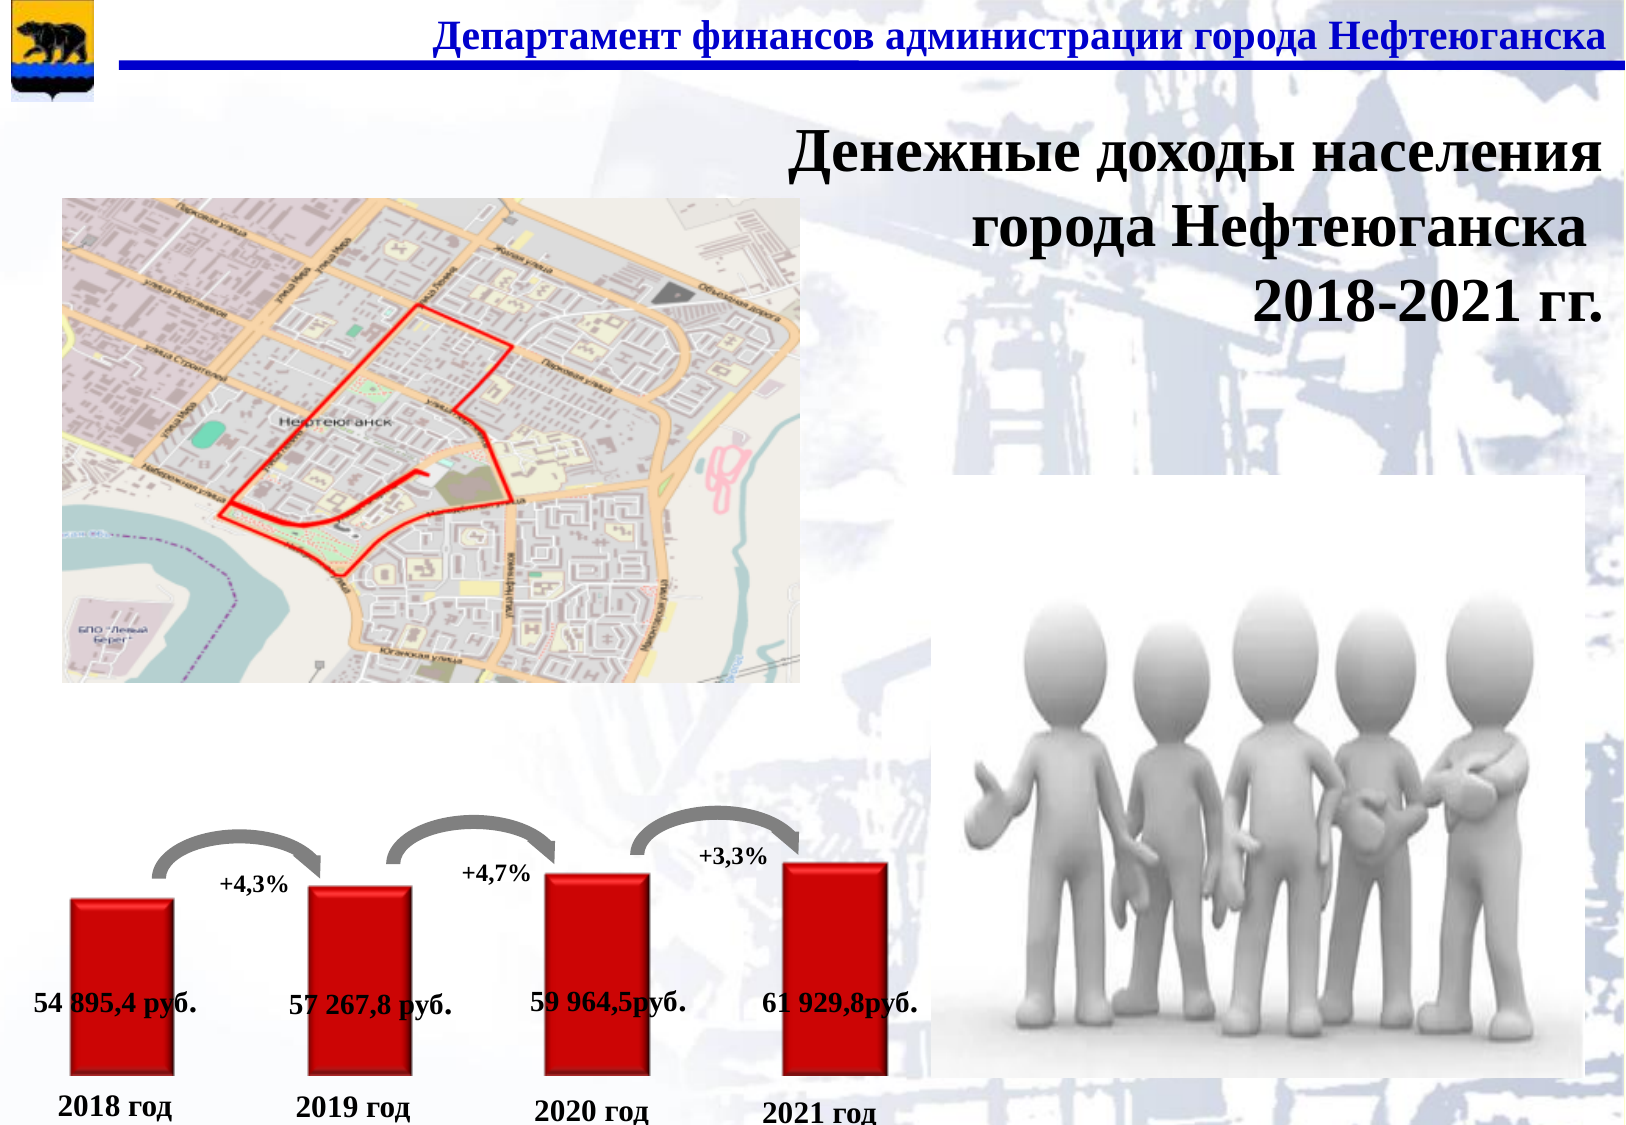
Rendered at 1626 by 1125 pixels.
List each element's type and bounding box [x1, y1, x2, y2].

picture [0, 0, 1624, 1125]
text_box [47, 762, 929, 1084]
